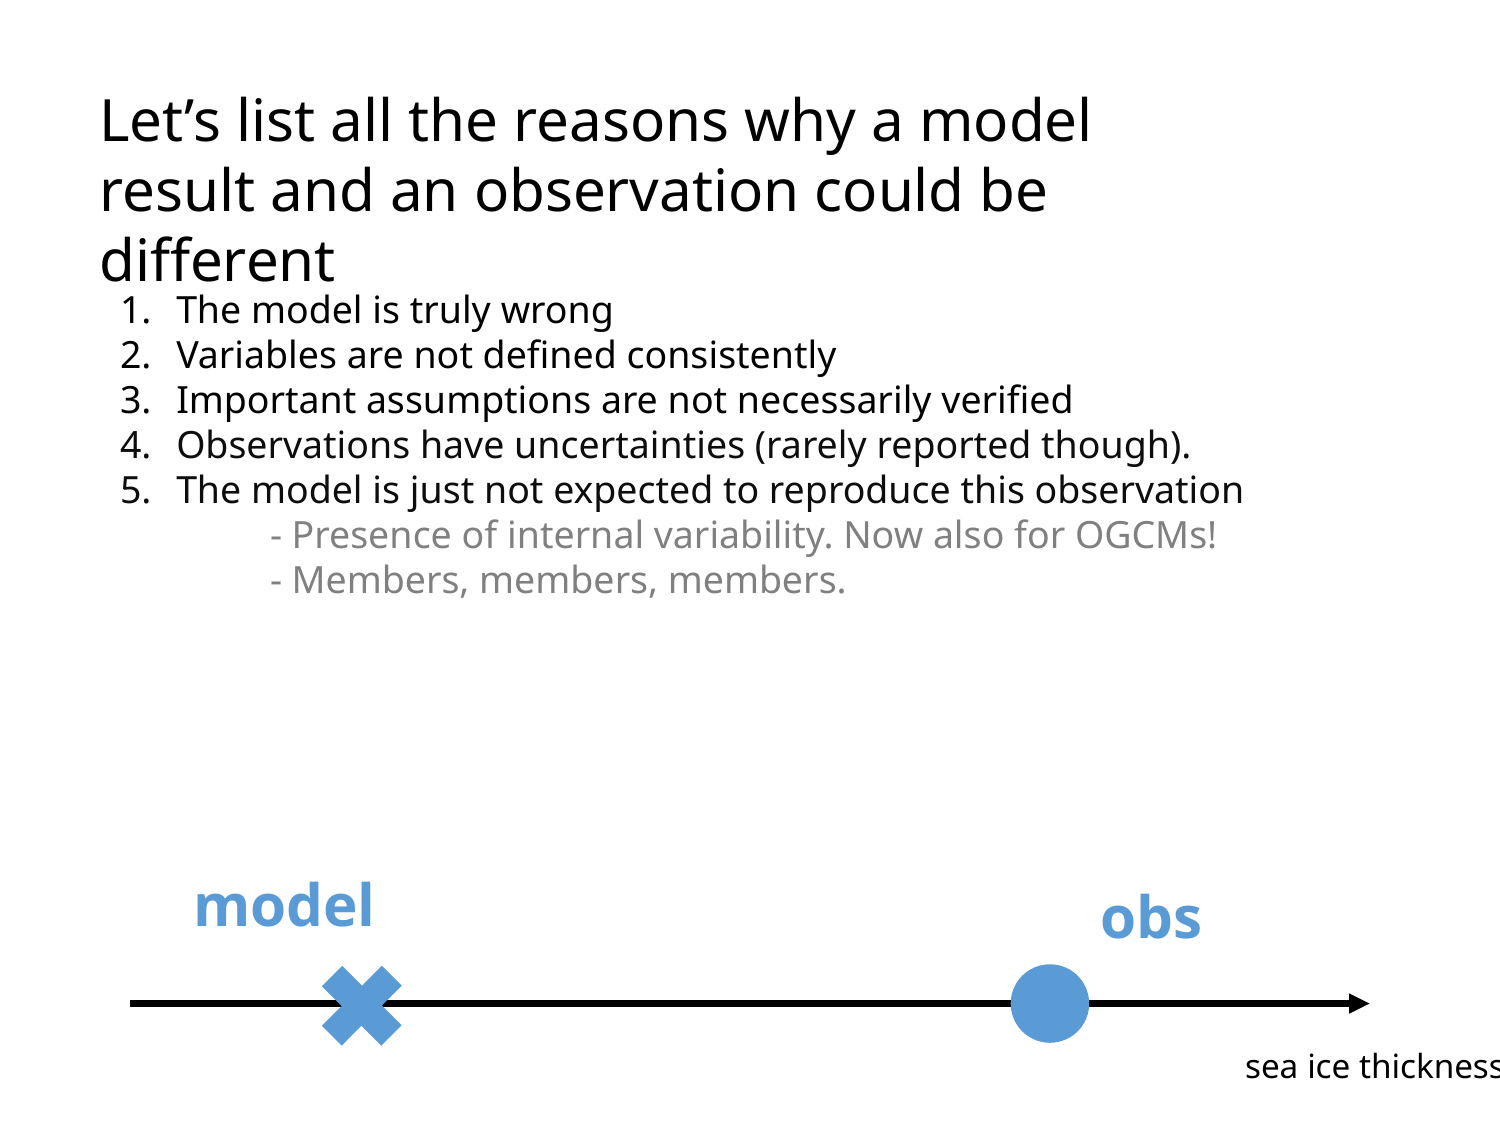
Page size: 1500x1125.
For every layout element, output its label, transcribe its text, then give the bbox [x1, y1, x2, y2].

text_box [1009, 1004, 1091, 1044]
text_box [320, 964, 404, 1003]
text_box [1009, 963, 1091, 1003]
text_box [320, 1004, 404, 1048]
text_box Let’s list all the reasons why a model result and an observation could be different [84, 75, 1212, 301]
text_box The model is truly wrong Variables are not defined consistently Important assumptions are not necessarily verified Observations have uncertainties (rarely reported though). The model is just not expected to reproduce this observation - Presence of internal variability. Now also for OGCMs! - Members, members, members. [105, 278, 1454, 609]
text_box sea ice thickness [1230, 1037, 1500, 1093]
text_box model [178, 860, 436, 946]
text_box obs [1085, 873, 1343, 958]
